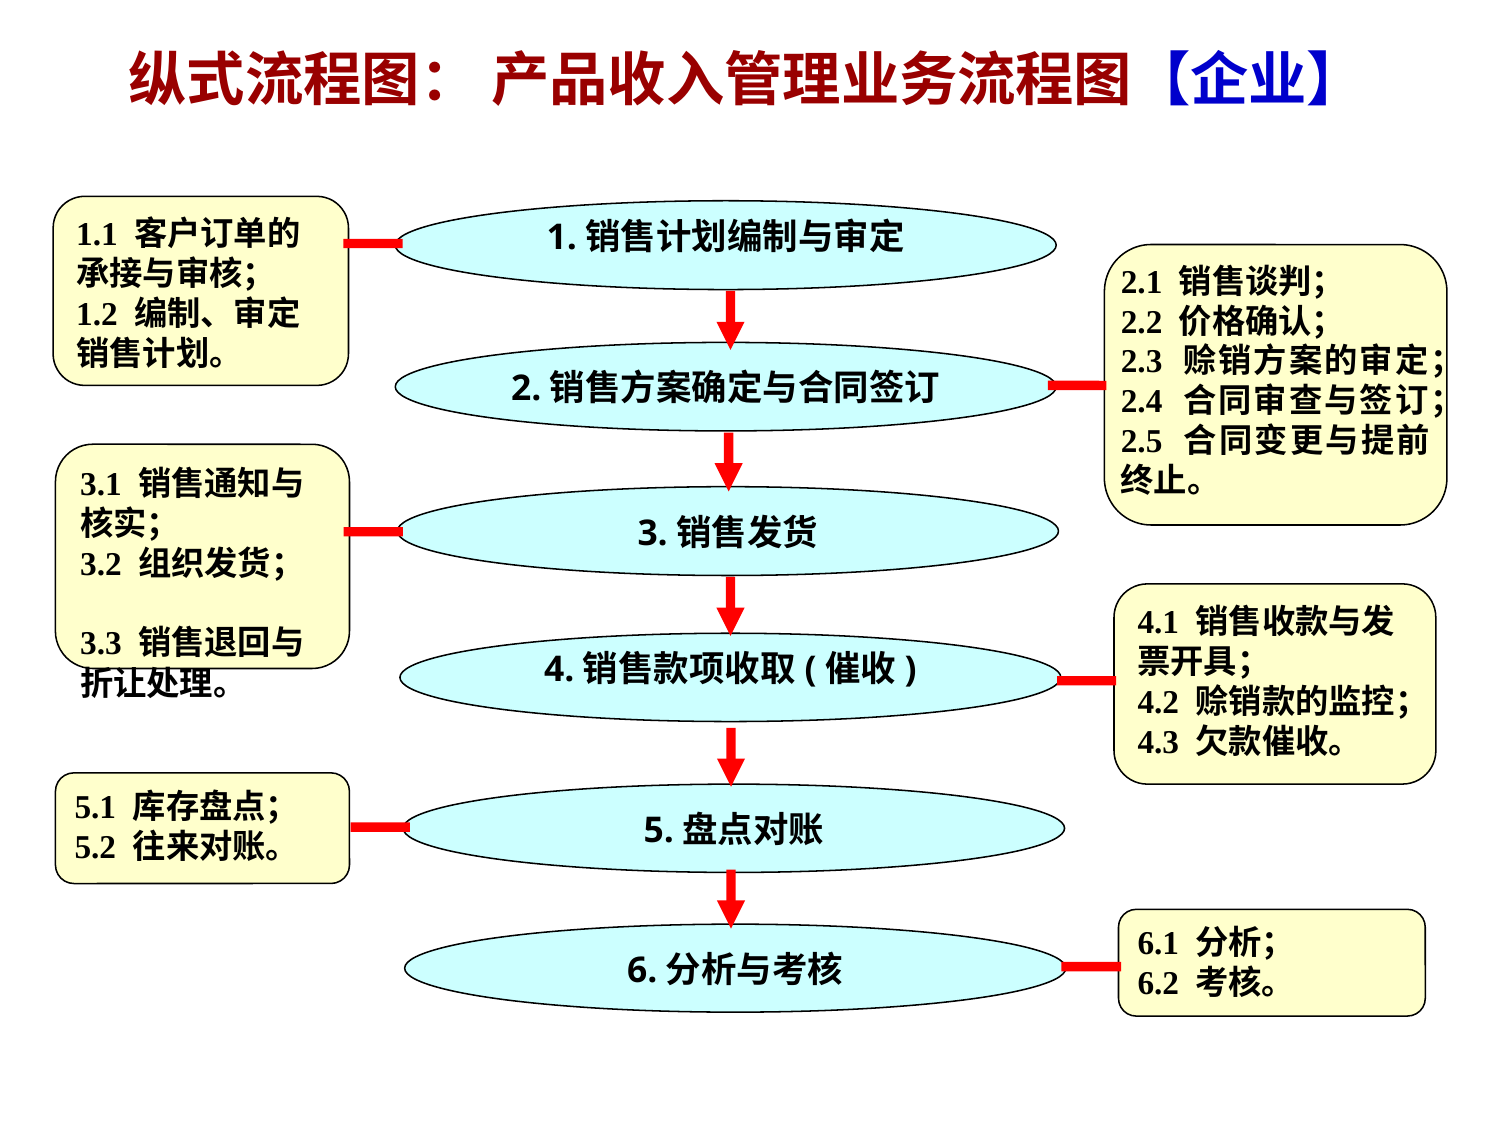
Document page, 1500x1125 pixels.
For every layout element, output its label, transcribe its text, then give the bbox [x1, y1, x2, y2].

text_box 3.1 销售通知与核实； 3.2 组织发货； 3.3 销售退回与折让处理。 [55, 444, 350, 669]
text_box 3.销售发货 [397, 486, 1059, 576]
text_box 6.1 分析； 6.2 考核。 [1118, 909, 1426, 1017]
text_box 6.分析与考核 [404, 924, 1066, 1013]
text_box 2.1 销售谈判； 2.2 价格确认； 2.3 赊销方案的审定； 2.4 合同审查与签订； 2.5 合同变更与提前终止。 [1104, 244, 1447, 526]
text_box 4.1 销售收款与发票开具； 4.2 赊销款的监控； 4.3 欠款催收。 [1114, 583, 1436, 785]
text_box 2.销售方案确定与合同签订 [395, 342, 1057, 431]
text_box 1.1 客户订单的承接与审核； 1.2 编制、审定销售计划。 [53, 196, 349, 386]
text_box 4.销售款项收取(催收) [399, 633, 1061, 722]
title 纵式流程图： 产品收入管理业务流程图【企业】 [59, 16, 1448, 138]
text_box 1.销售计划编制与审定 [395, 200, 1057, 290]
text_box 5.1 库存盘点； 5.2 往来对账。 [55, 772, 350, 884]
text_box [724, 290, 737, 350]
text_box [724, 727, 738, 787]
text_box [722, 432, 735, 492]
text_box 5.盘点对账 [403, 784, 1065, 873]
text_box [724, 576, 737, 636]
text_box [724, 869, 738, 929]
